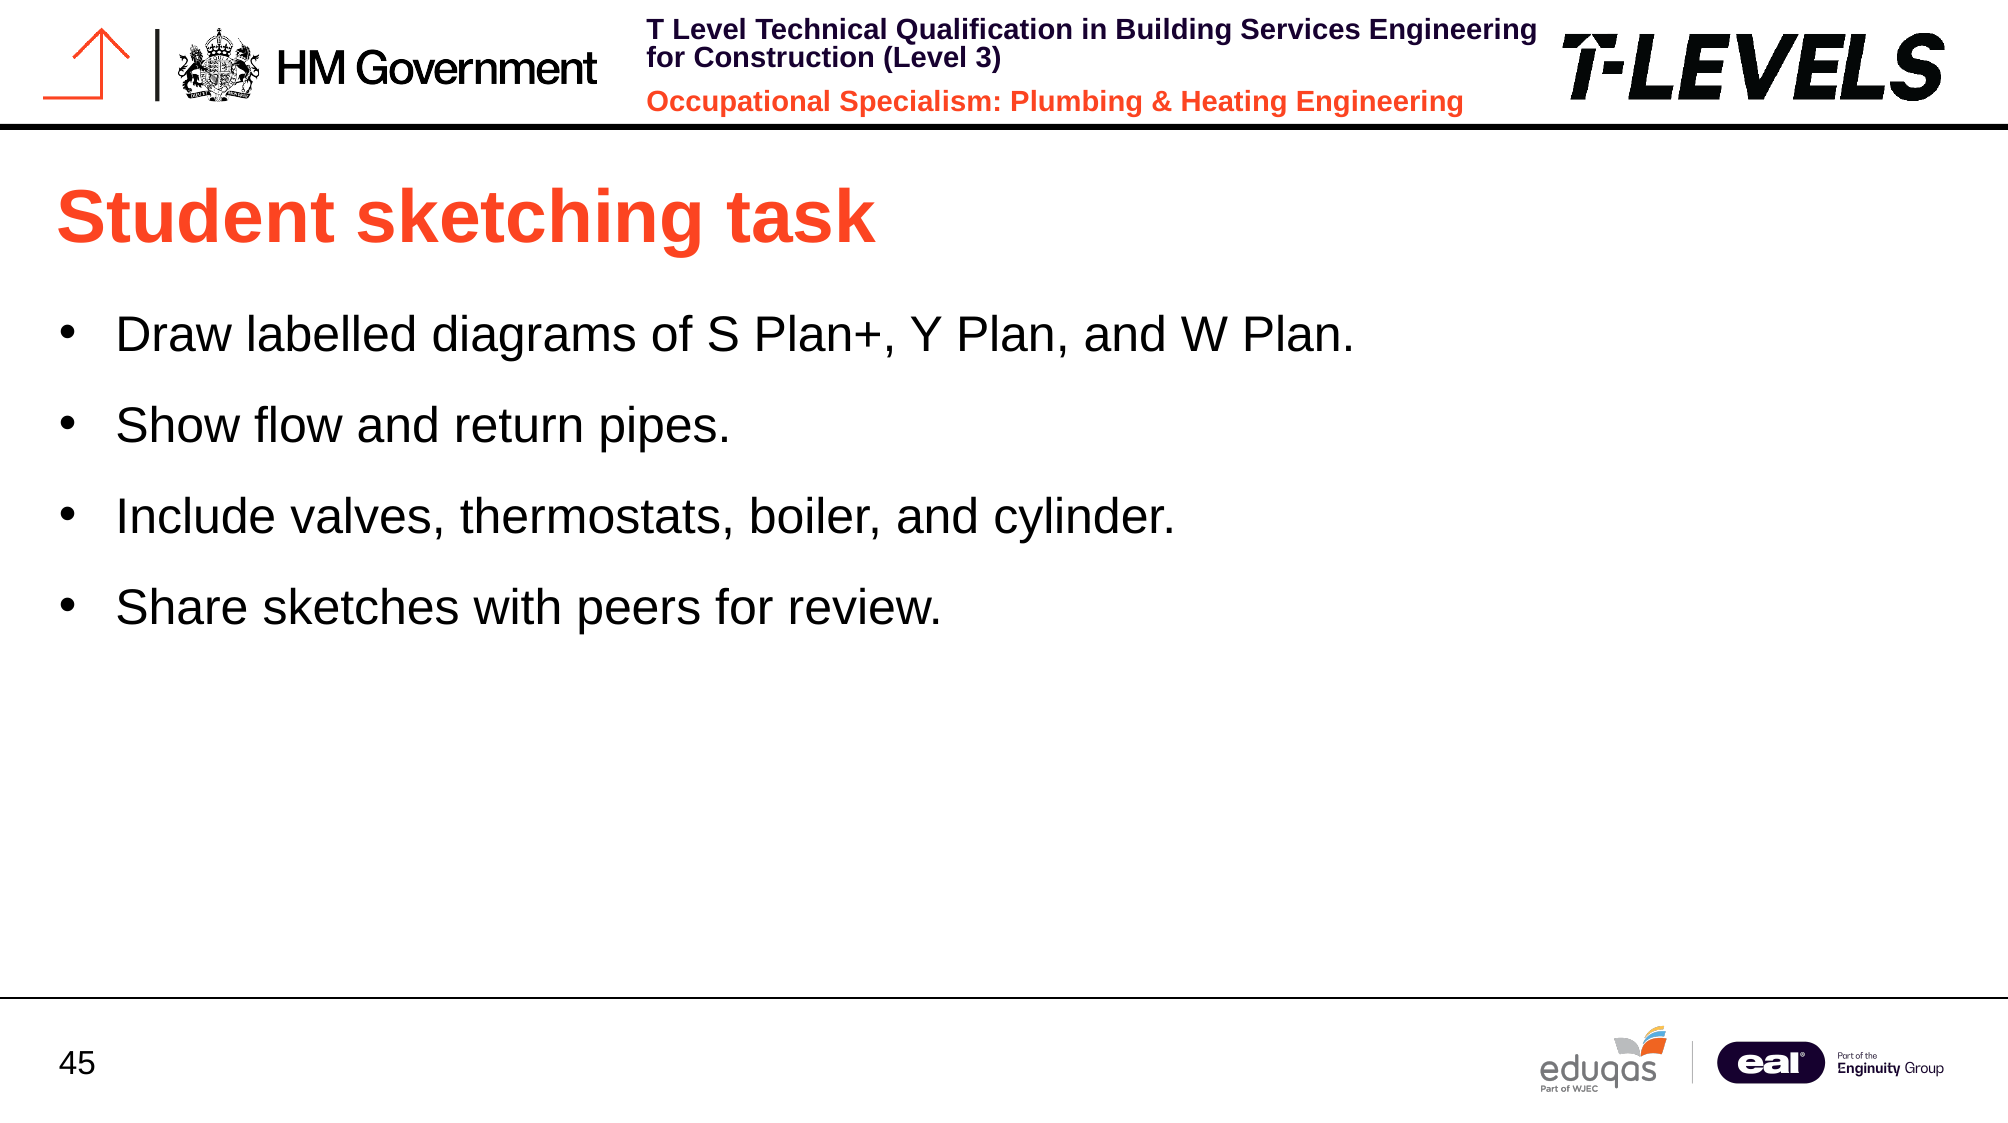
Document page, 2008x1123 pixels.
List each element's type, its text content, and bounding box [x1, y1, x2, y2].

picture [1543, 25, 1964, 108]
title Student sketching task [41, 111, 1949, 314]
picture [155, 28, 597, 102]
picture [38, 27, 136, 100]
picture [1535, 1021, 1949, 1097]
list Draw labelled diagrams of S Plan+, Y Plan, and W Plan. Show flow and return pipes. Include valves, thermostats, boiler, and cylinder. Share sketches with peers for review. [59, 295, 1949, 975]
